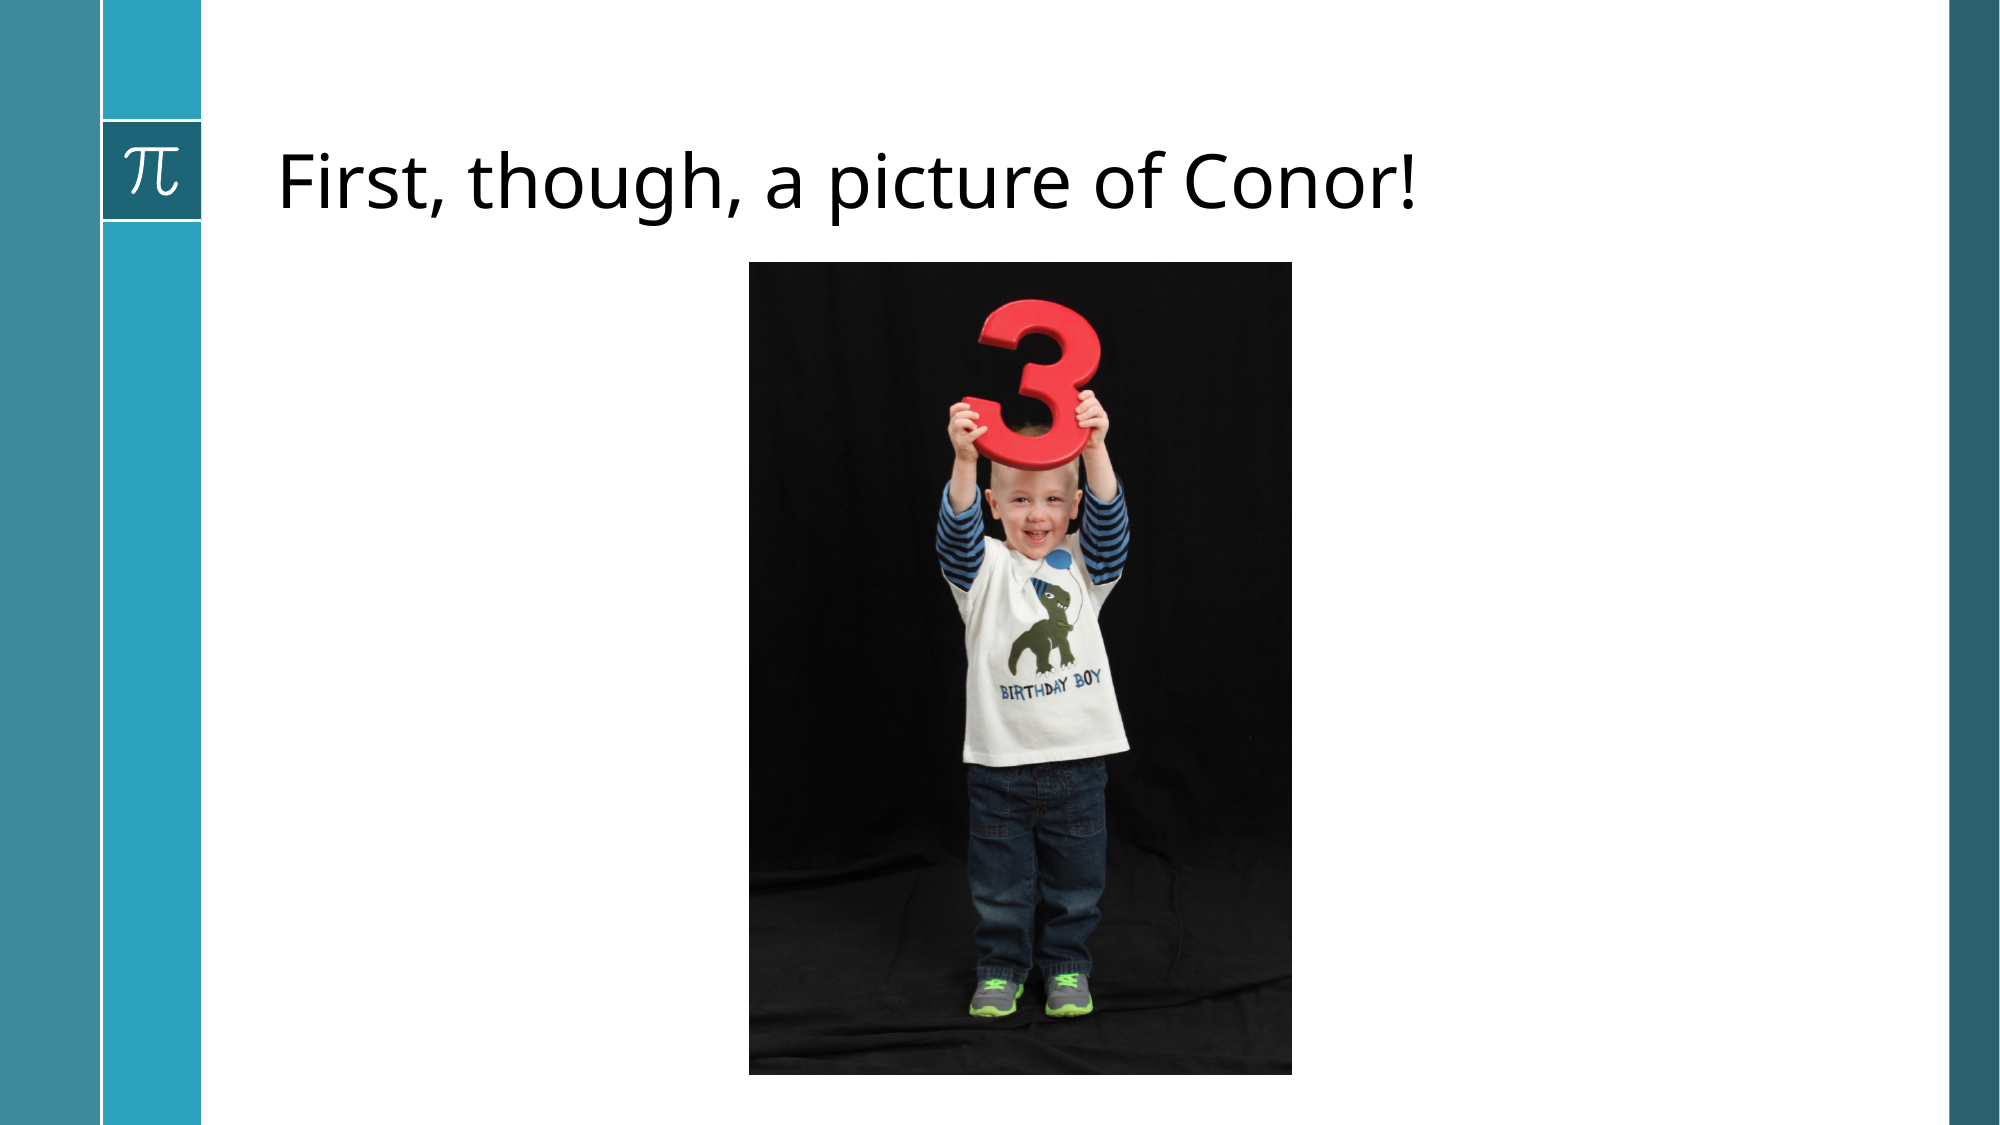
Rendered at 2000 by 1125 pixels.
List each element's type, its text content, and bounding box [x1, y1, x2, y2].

title First, though, a picture of Conor! [261, 29, 1867, 233]
picture [749, 262, 1292, 1075]
